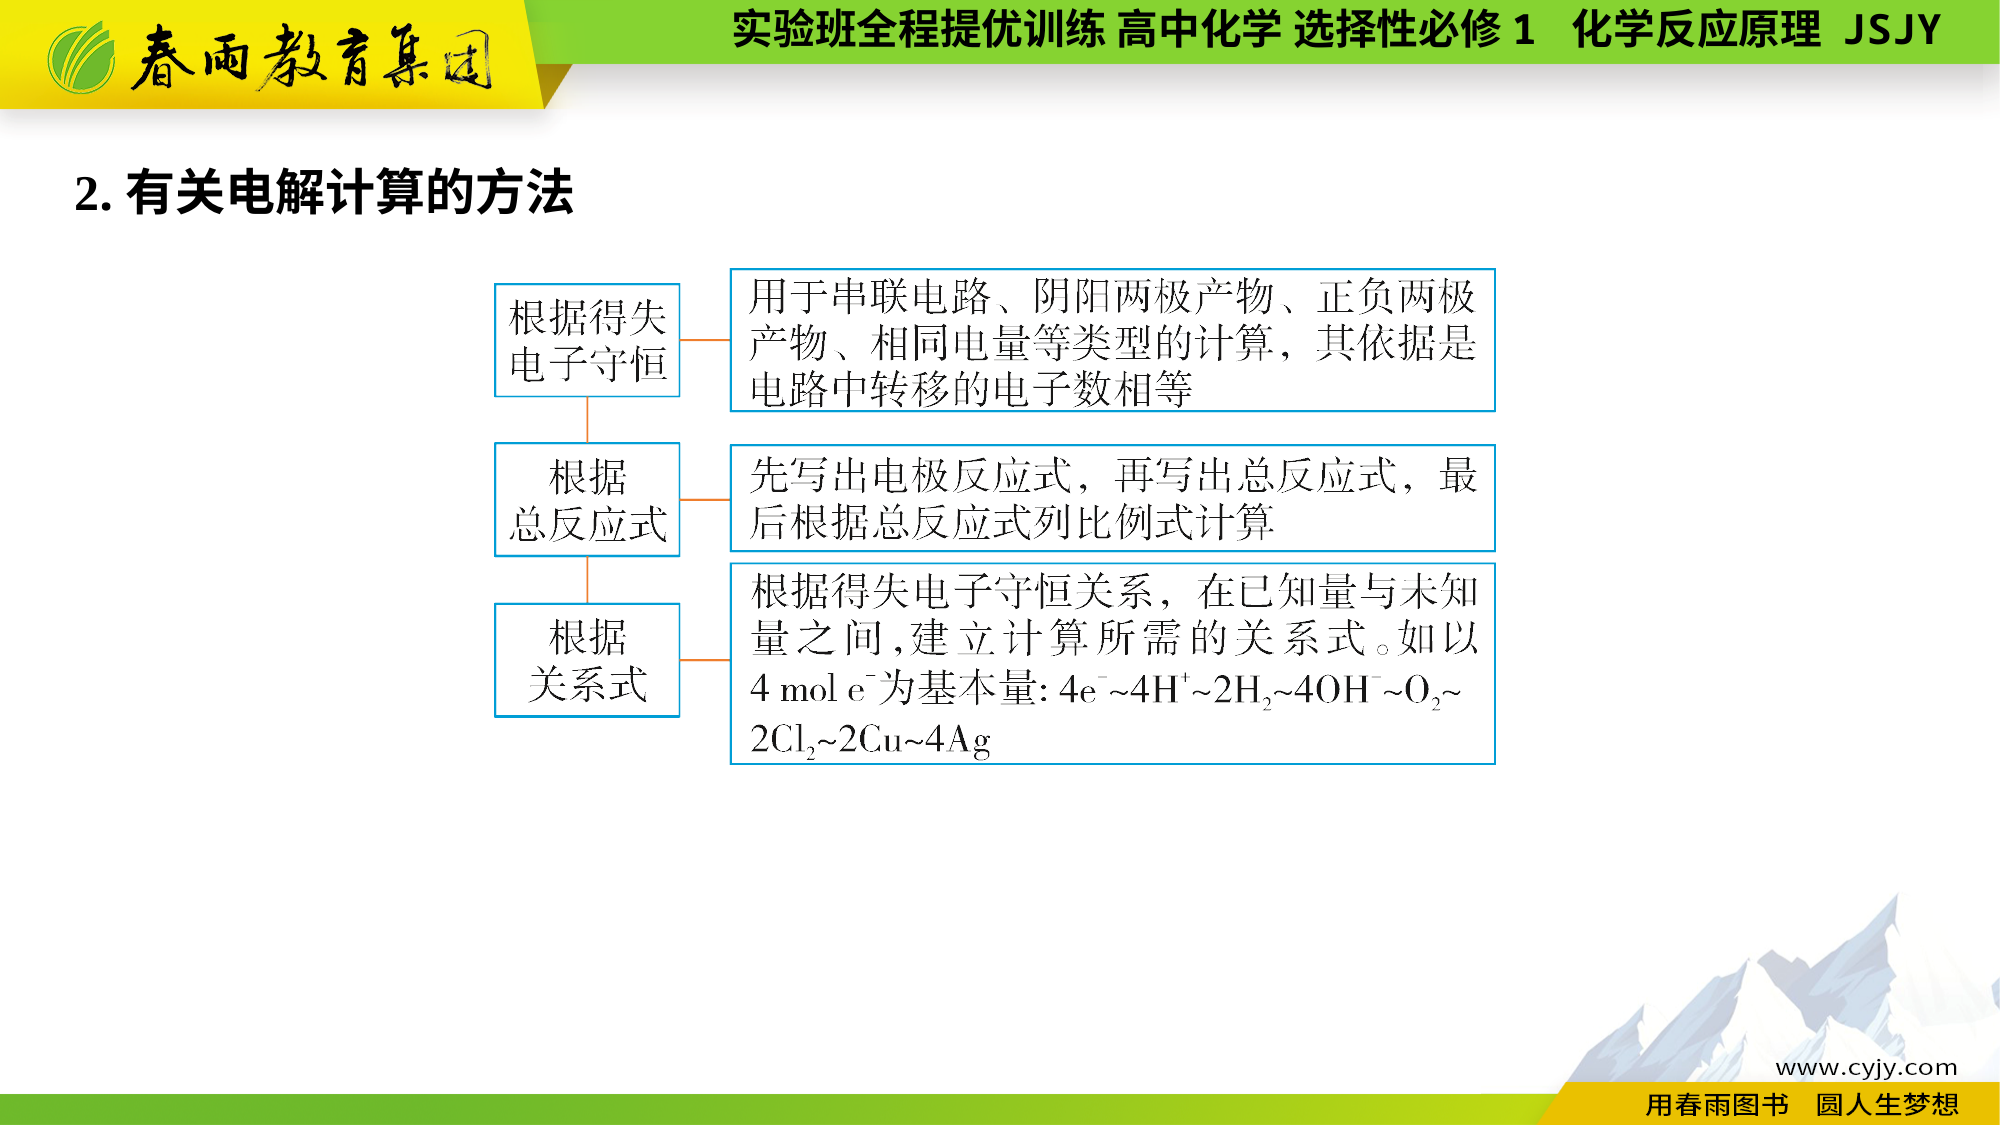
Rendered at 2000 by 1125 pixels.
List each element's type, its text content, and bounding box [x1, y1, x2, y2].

picture [0, 0, 2000, 1125]
list 2.有关电解计算的方法 [59, 122, 1944, 217]
